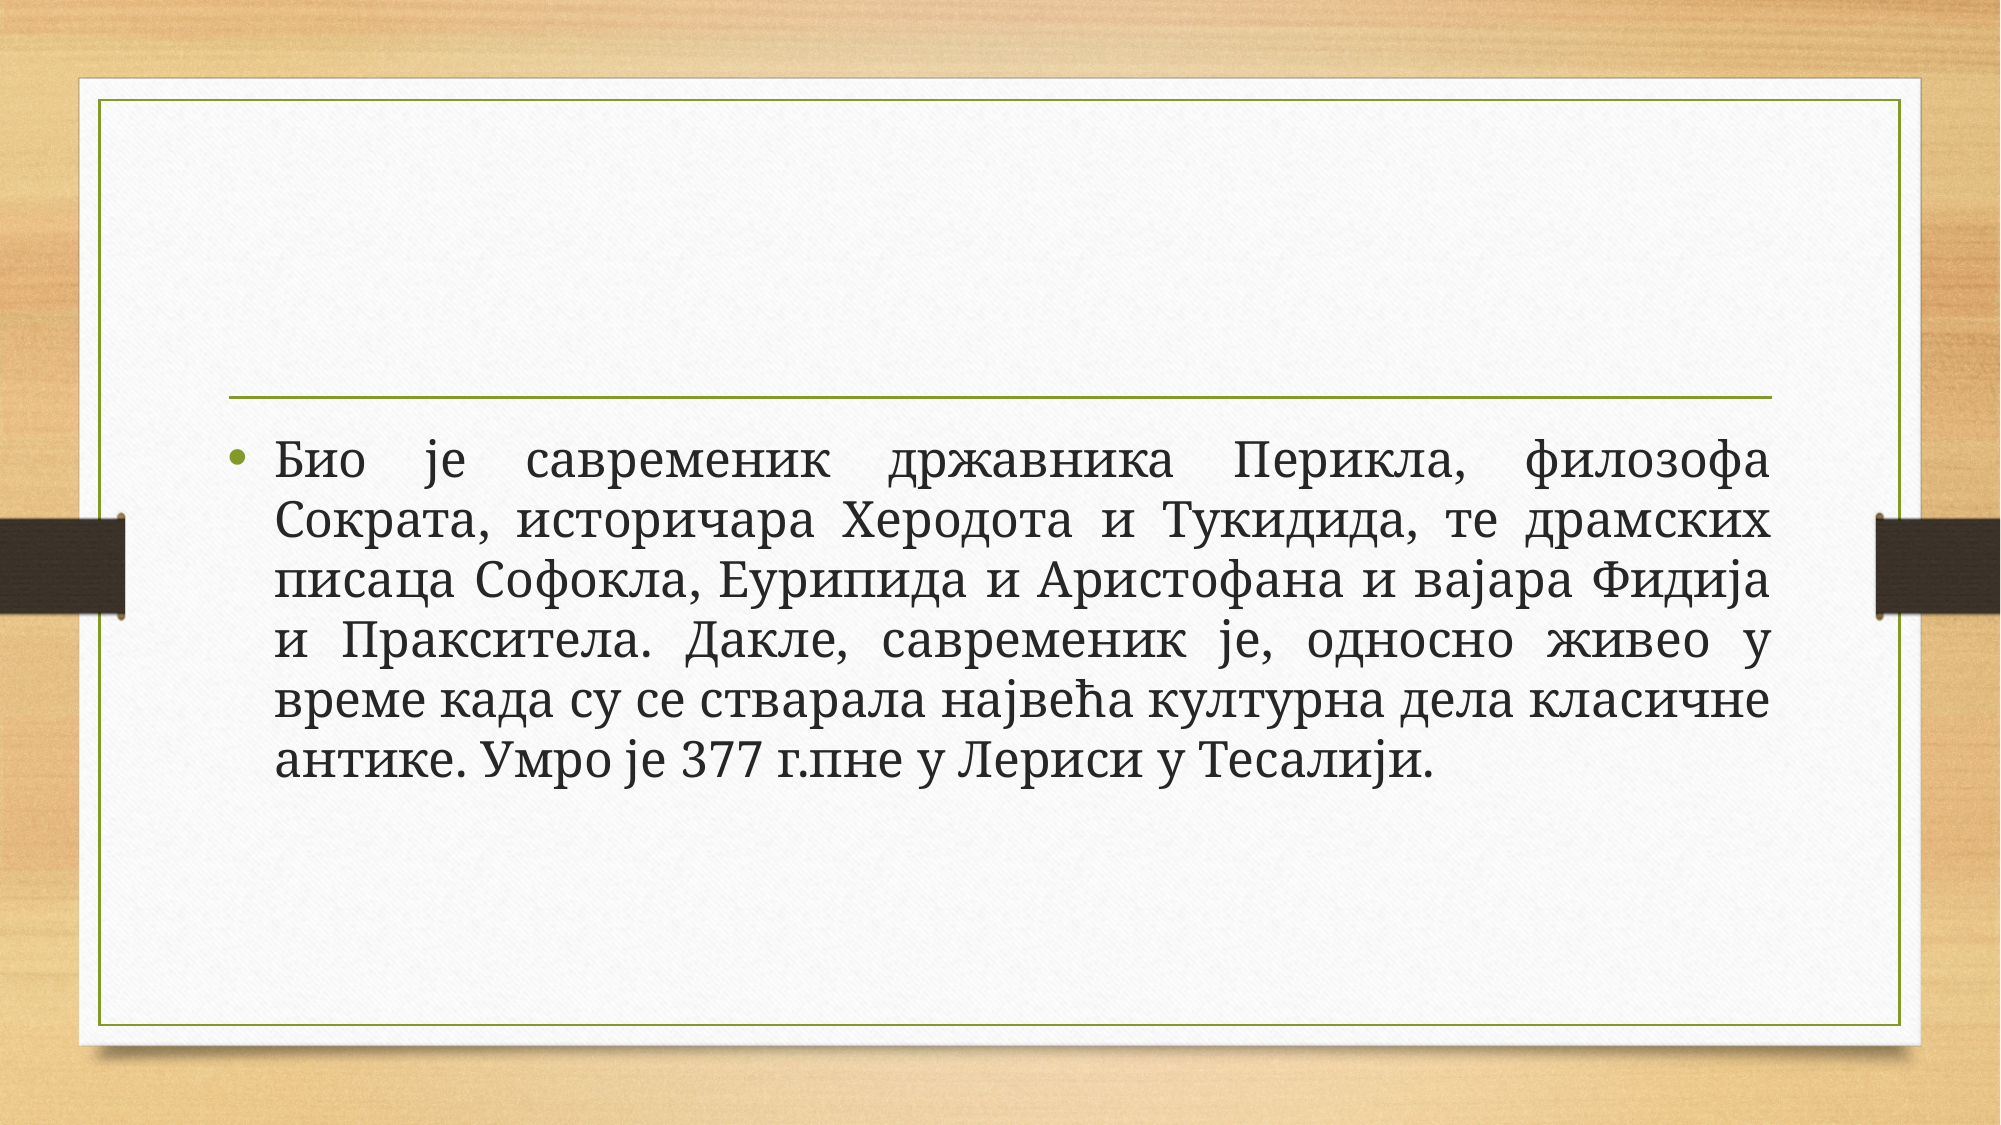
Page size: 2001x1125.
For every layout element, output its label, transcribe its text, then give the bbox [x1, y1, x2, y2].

picture [0, 0, 2001, 1125]
list Био је савременик државника Перикла, филозофа Сократа, историчара Херодота и Тукидида, те драмских писаца Софокла, Еурипида и Аристофана и вајара Фидија и Пракситела. Дакле, савременик је, односно живео у време када су се стварала највећа културна дела класичне антике. Умро је 377 г.пне у Лериси у Тесалији. [212, 419, 1788, 964]
